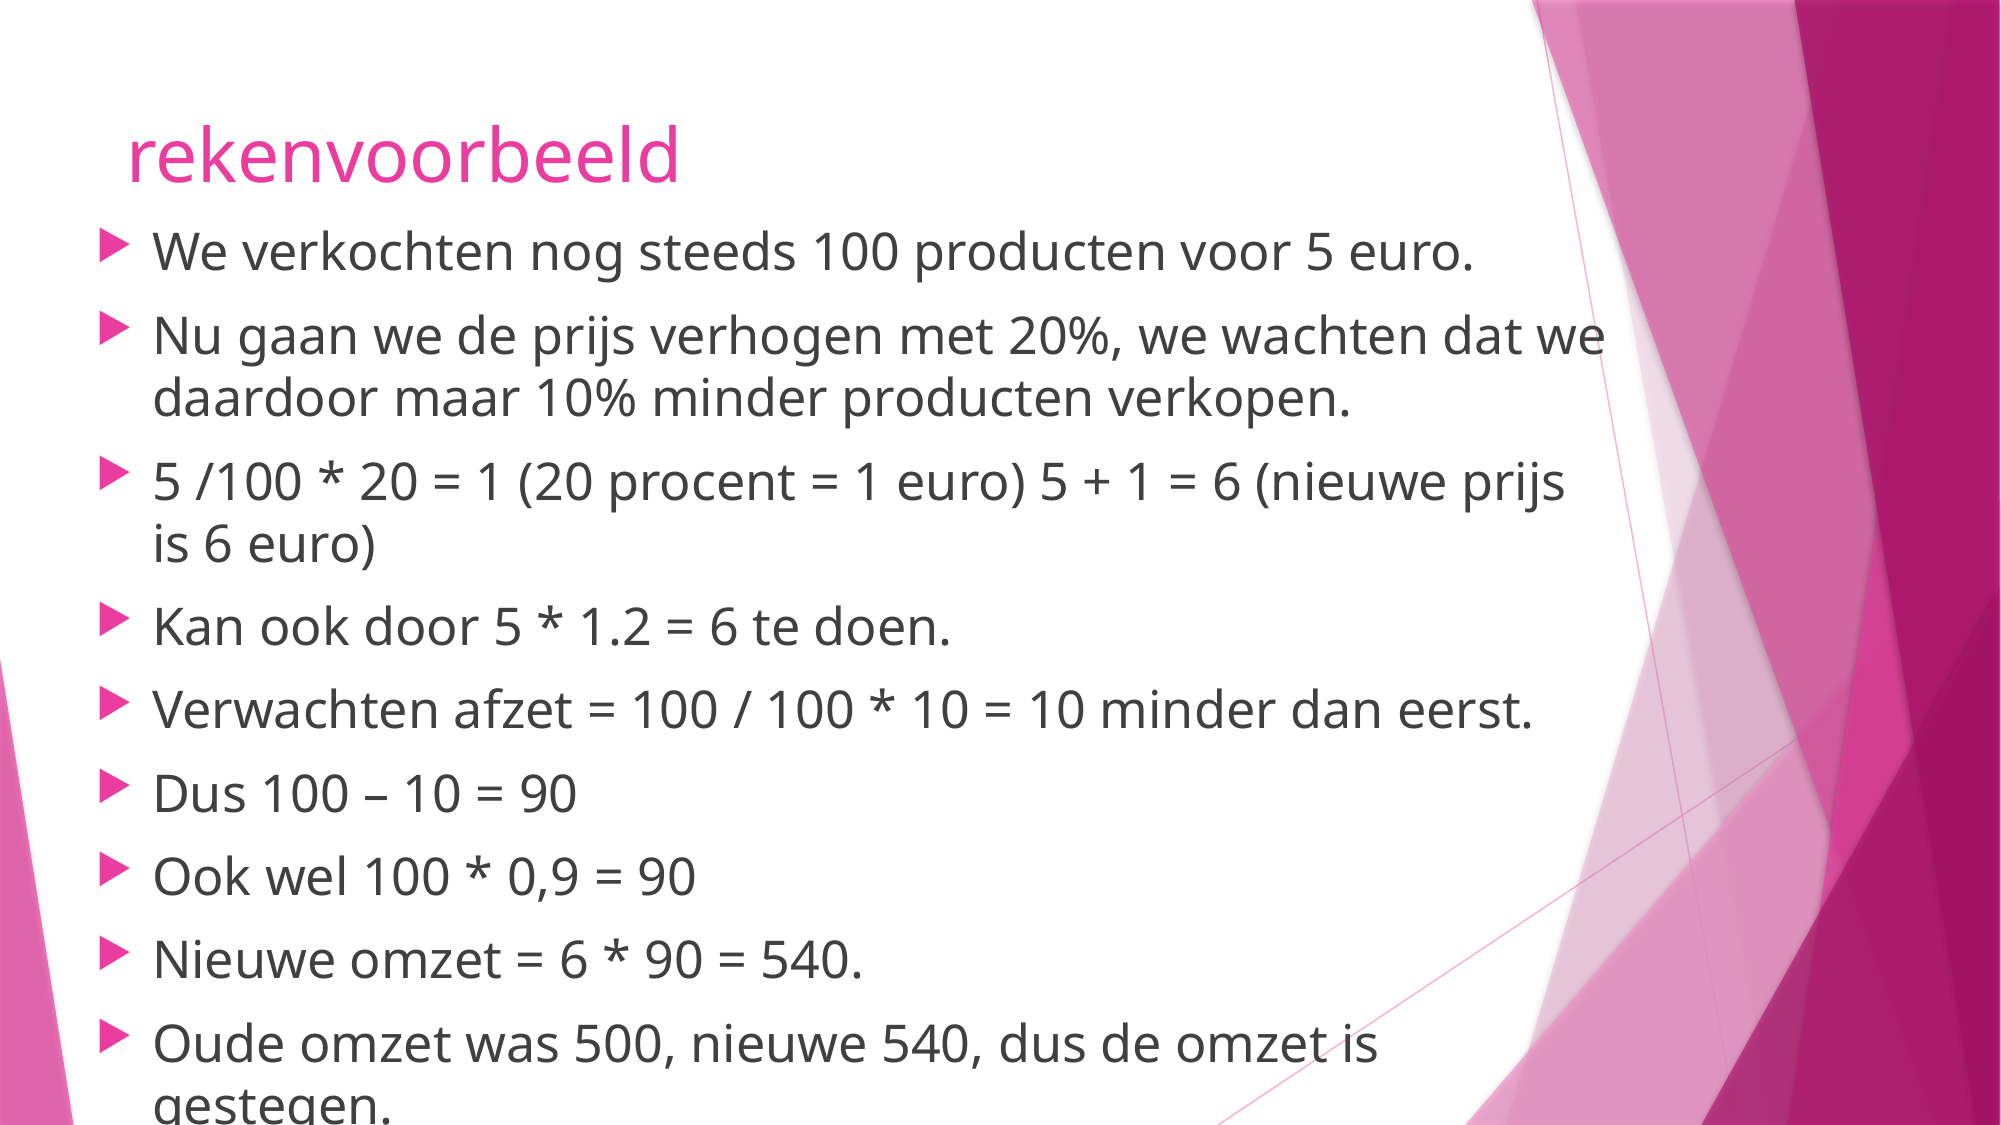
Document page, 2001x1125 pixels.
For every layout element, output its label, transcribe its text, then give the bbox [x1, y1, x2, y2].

title rekenvoorbeeld [111, 99, 1522, 211]
list We verkochten nog steeds 100 producten voor 5 euro. Nu gaan we de prijs verhogen met 20%, we wachten dat we daardoor maar 10% minder producten verkopen. 5 /100 * 20 = 1 (20 procent = 1 euro) 5 + 1 = 6 (nieuwe prijs is 6 euro) Kan ook door 5 * 1.2 = 6 te doen. Verwachten afzet = 100 / 100 * 10 = 10 minder dan eerst. Dus 100 – 10 = 90 Ook wel 100 * 0,9 = 90 Nieuwe omzet = 6 * 90 = 540. Oude omzet was 500, nieuwe 540, dus de omzet is gestegen. [80, 211, 1635, 992]
